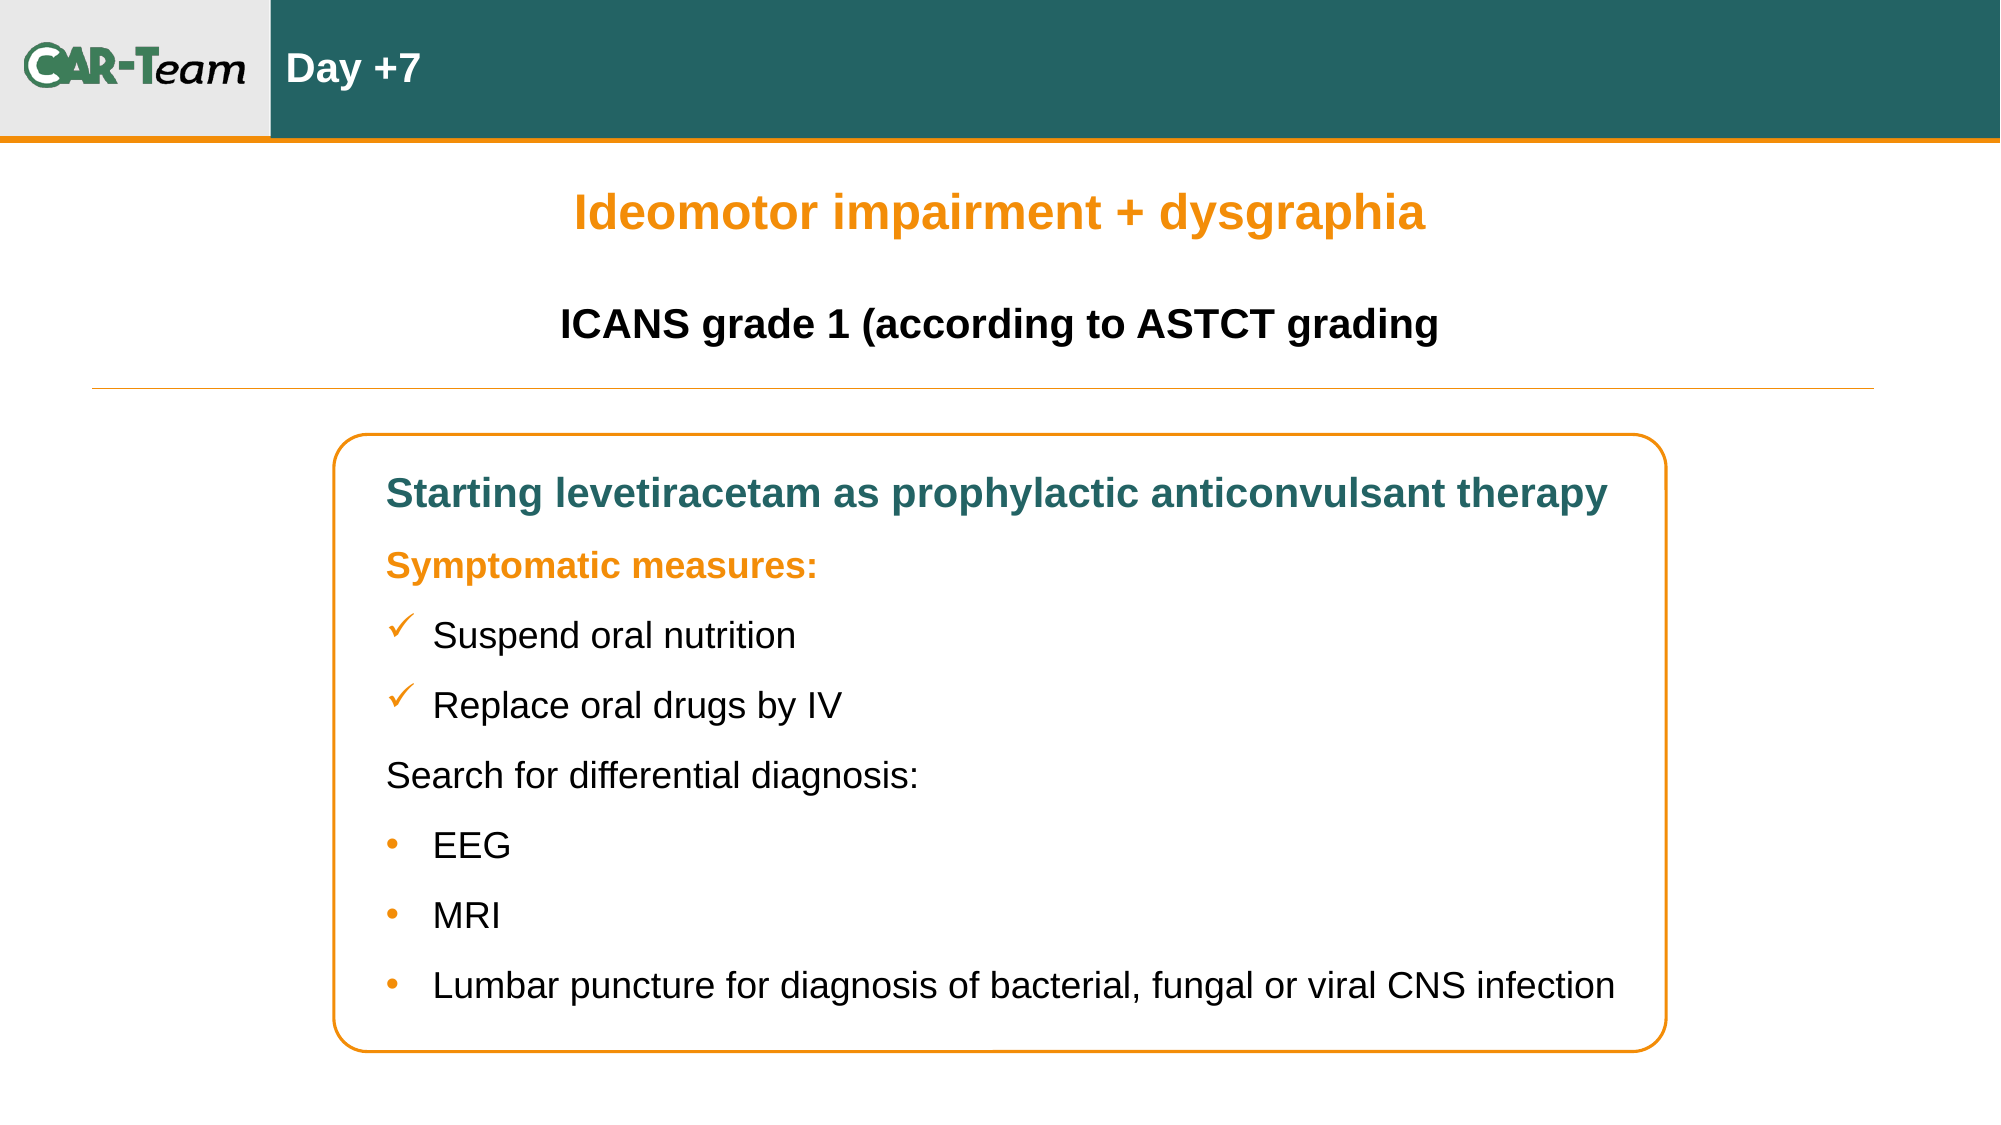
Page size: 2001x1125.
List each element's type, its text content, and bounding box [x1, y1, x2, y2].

picture [24, 42, 245, 88]
title Day +7 [270, 0, 1996, 139]
text_box Ideomotor impairment + dysgraphia [559, 171, 1441, 247]
text_box [332, 433, 1668, 1053]
text_box ICANS grade 1 (according to ASTCT grading [545, 289, 1455, 355]
